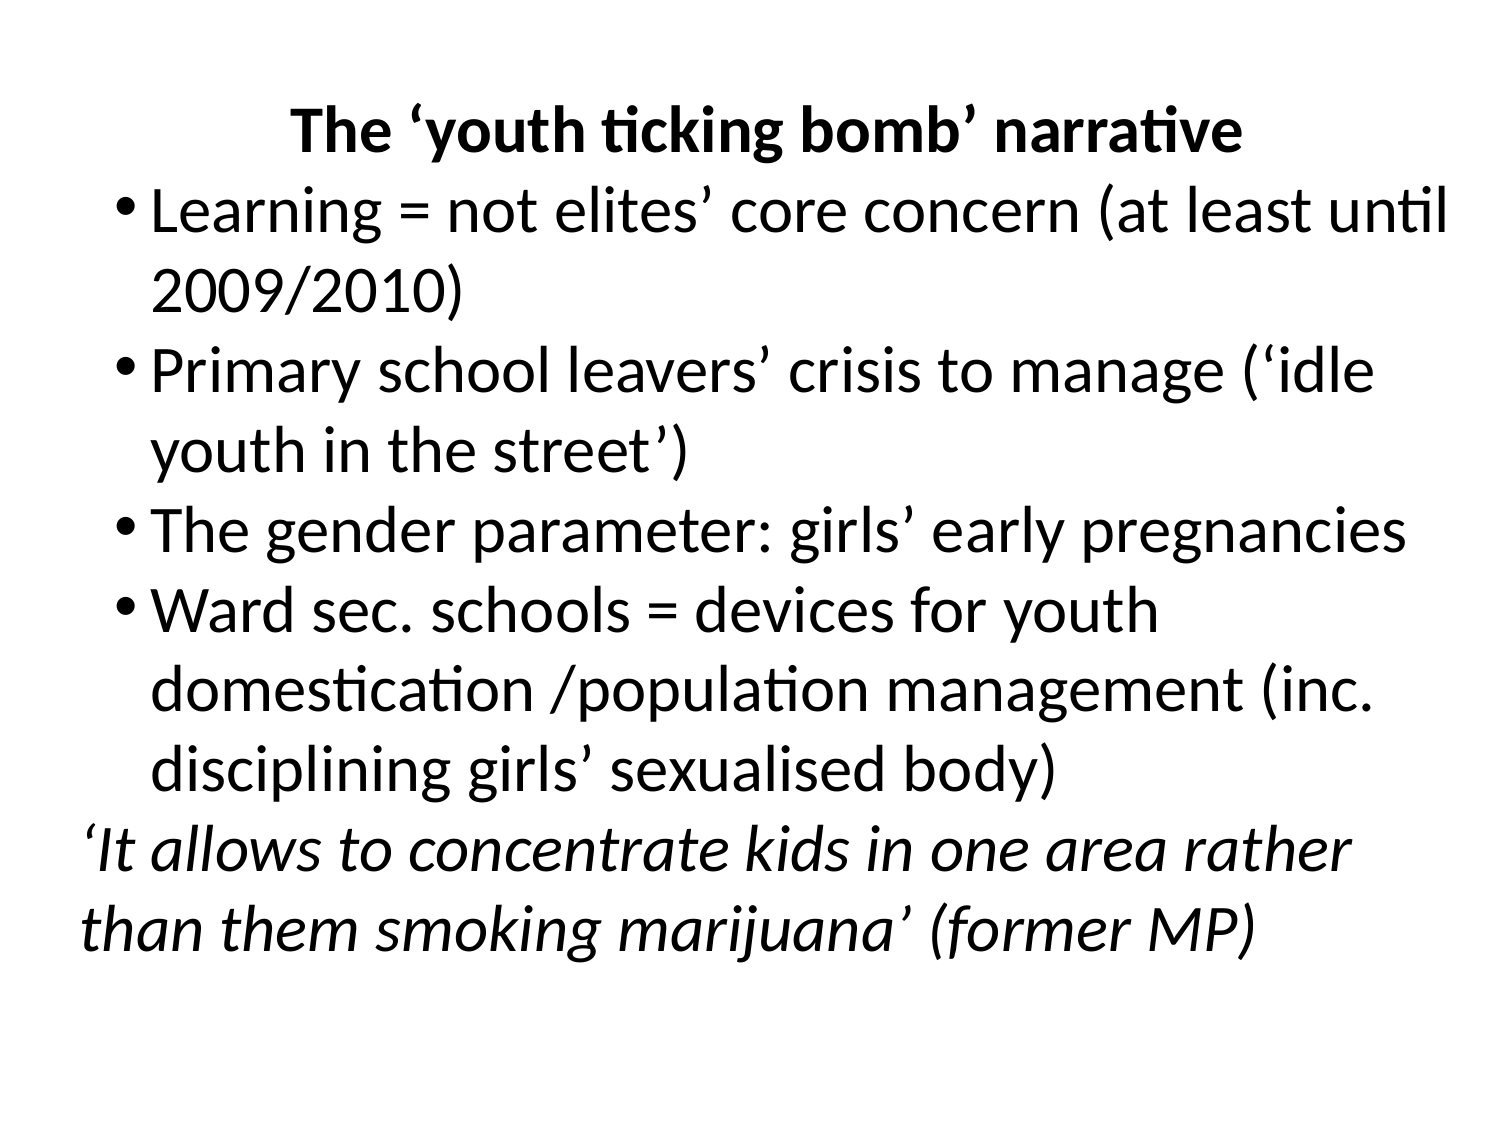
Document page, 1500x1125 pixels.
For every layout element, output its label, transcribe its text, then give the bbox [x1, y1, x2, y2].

text_box The ‘youth ticking bomb’ narrative Learning = not elites’ core concern (at least until 2009/2010) Primary school leavers’ crisis to manage (‘idle youth in the street’) The gender parameter: girls’ early pregnancies Ward sec. schools = devices for youth domestication /population management (inc. disciplining girls’ sexualised body) ‘It allows to concentrate kids in one area rather than them smoking marijuana’ (former MP) [64, 78, 1471, 1035]
